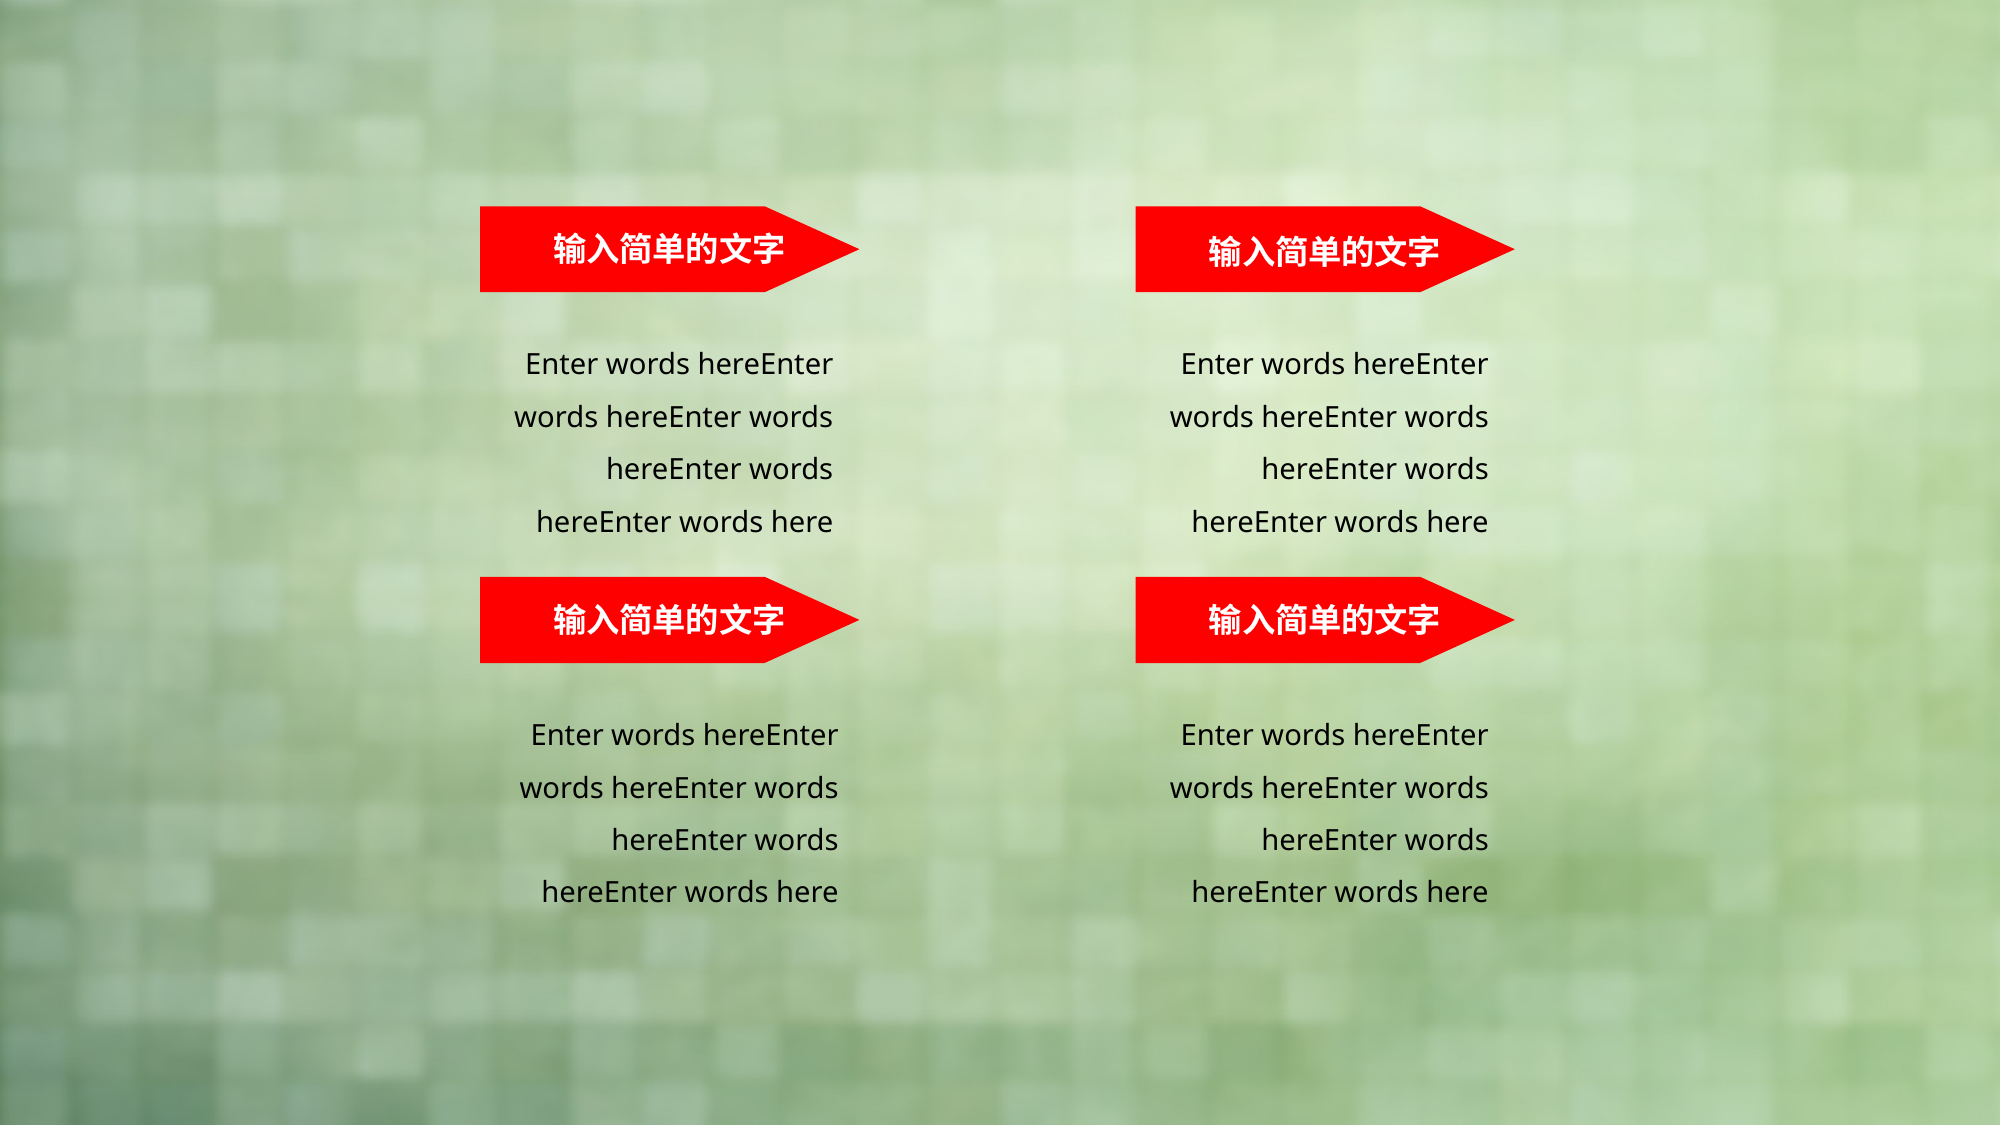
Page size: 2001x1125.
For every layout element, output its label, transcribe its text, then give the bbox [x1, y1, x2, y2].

text_box Enter words hereEnter words hereEnter words hereEnter words hereEnter words here [485, 691, 854, 917]
text_box Enter words hereEnter words hereEnter words hereEnter words hereEnter words here [1135, 320, 1504, 546]
text_box 输入简单的文字 [1193, 592, 1457, 647]
text_box [1135, 576, 1456, 664]
text_box [801, 593, 860, 647]
picture [0, 0, 2000, 1125]
text_box 输入简单的文字 [538, 592, 801, 647]
text_box Enter words hereEnter words hereEnter words hereEnter words hereEnter words here [480, 320, 849, 546]
text_box 输入简单的文字 [1193, 224, 1457, 280]
text_box [480, 576, 800, 664]
text_box 输入简单的文字 [538, 221, 801, 276]
text_box [480, 206, 860, 293]
text_box [1457, 593, 1515, 647]
text_box Enter words hereEnter words hereEnter words hereEnter words hereEnter words here [1135, 691, 1504, 917]
text_box [1135, 206, 1515, 293]
